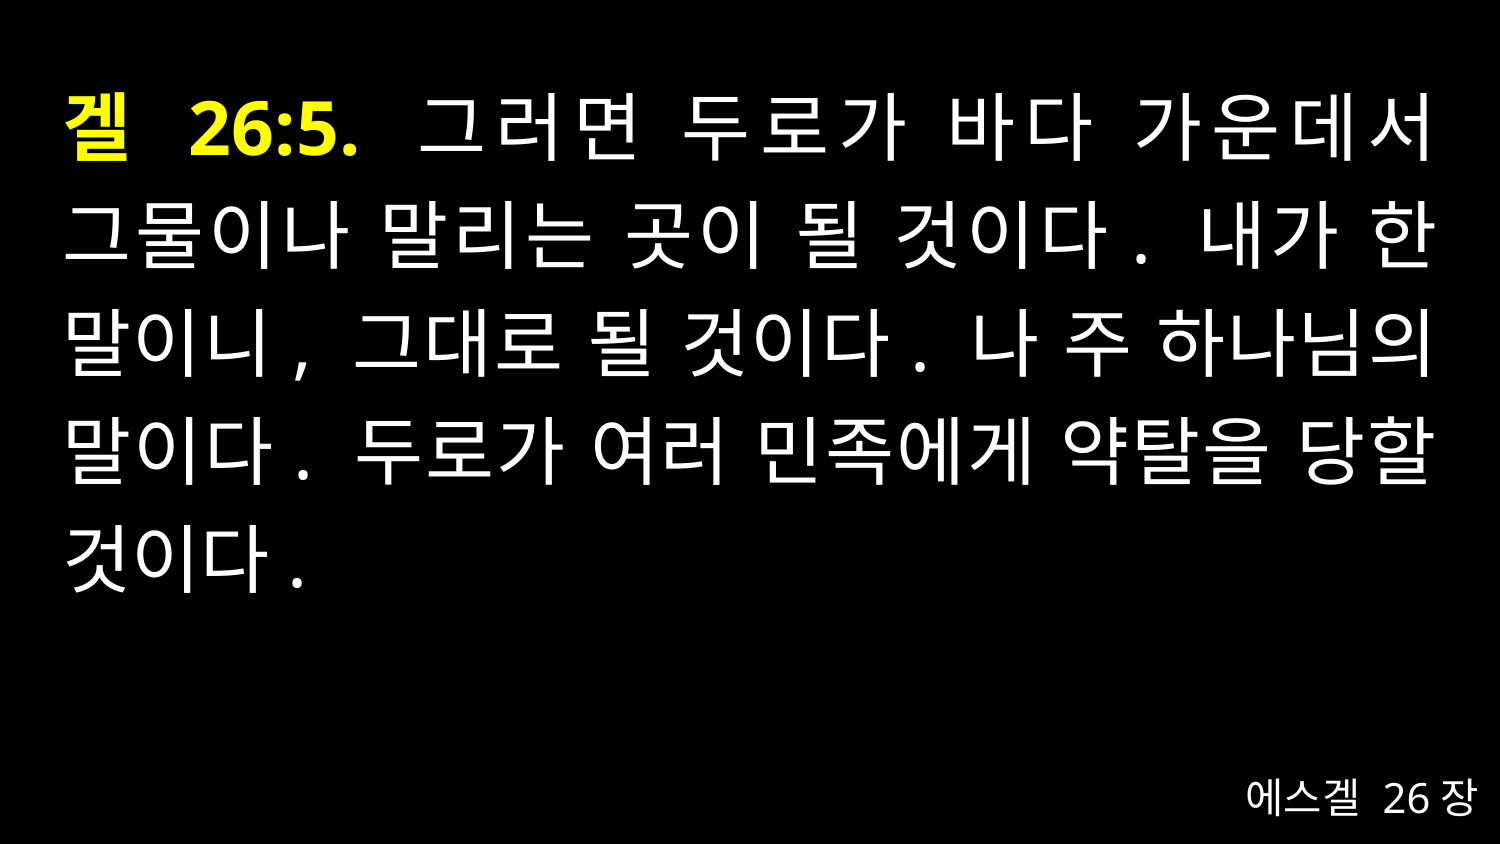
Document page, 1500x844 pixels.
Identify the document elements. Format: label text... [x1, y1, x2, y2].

title 겔 26:5. 그러면 두로가 바다 가운데서 그물이나 말리는 곳이 될 것이다. 내가 한 말이니, 그대로 될 것이다. 나 주 하나님의 말이다. 두로가 여러 민족에게 약탈을 당할 것이다. [0, 0, 1500, 844]
subtitle 에스겔 26장 [916, 770, 1500, 844]
